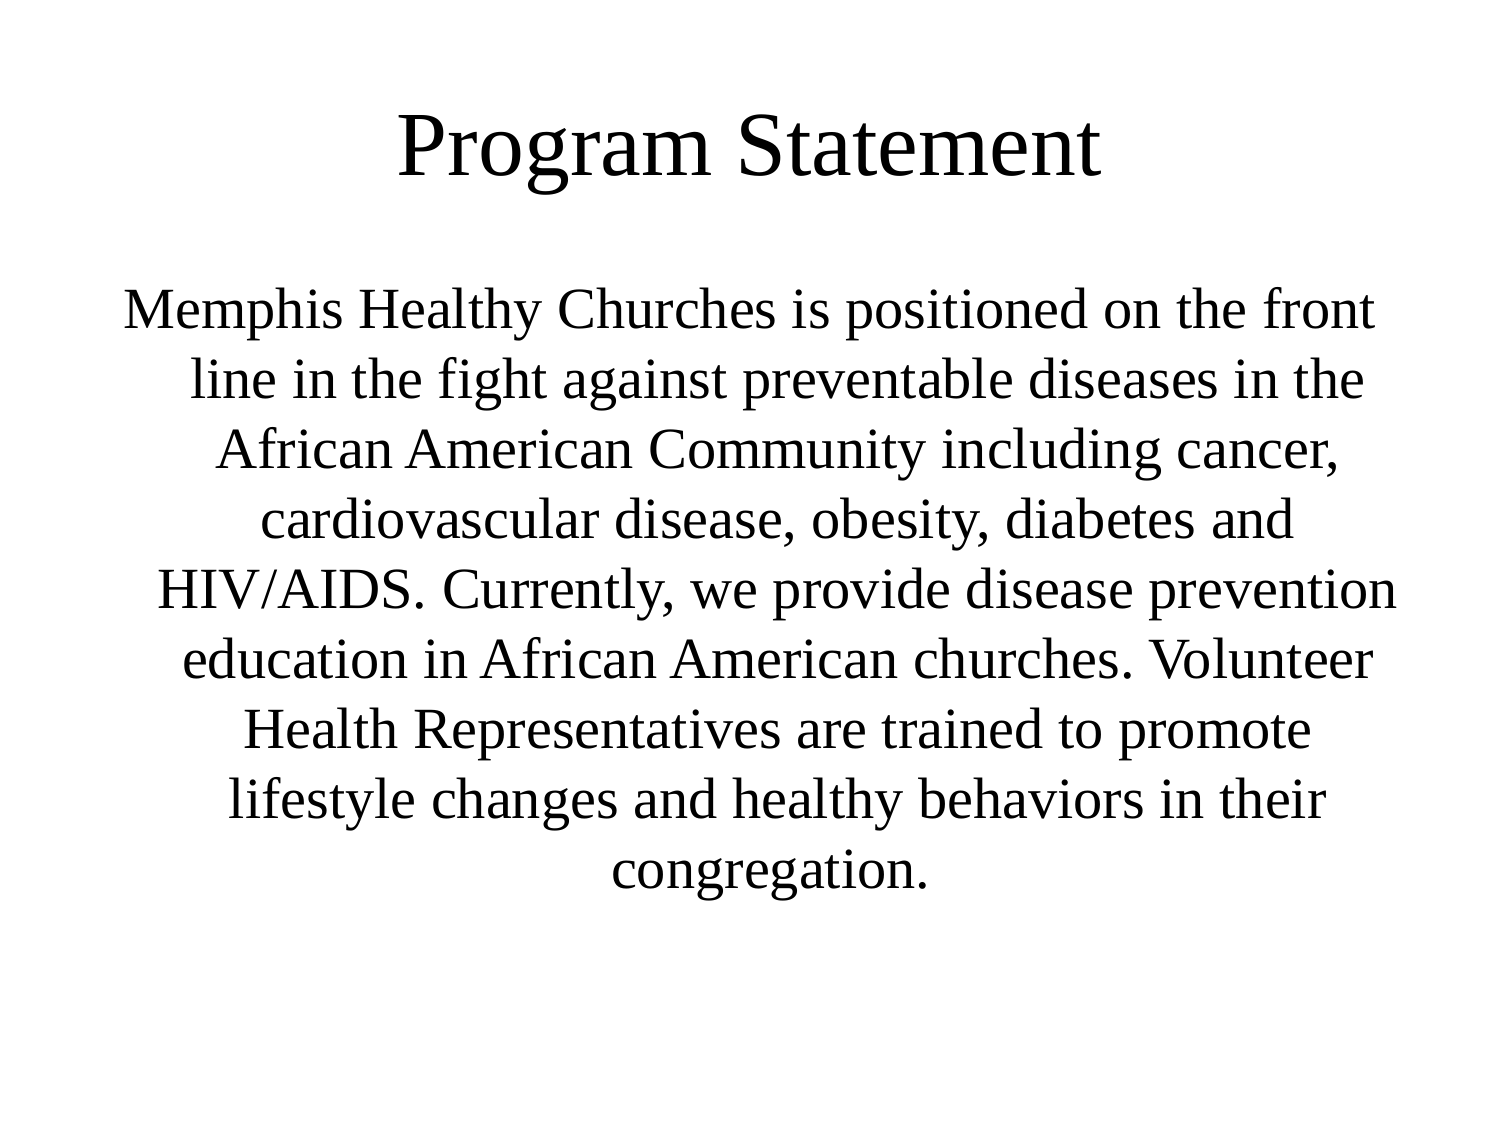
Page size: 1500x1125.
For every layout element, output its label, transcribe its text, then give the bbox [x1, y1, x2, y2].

title Program Statement [74, 44, 1426, 233]
list Memphis Healthy Churches is positioned on the front line in the fight against preventable diseases in the African American Community including cancer, cardiovascular disease, obesity, diabetes and HIV/AIDS. Currently, we provide disease prevention education in African American churches. Volunteer Health Representatives are trained to promote lifestyle changes and healthy behaviors in their congregation. [74, 262, 1426, 1006]
